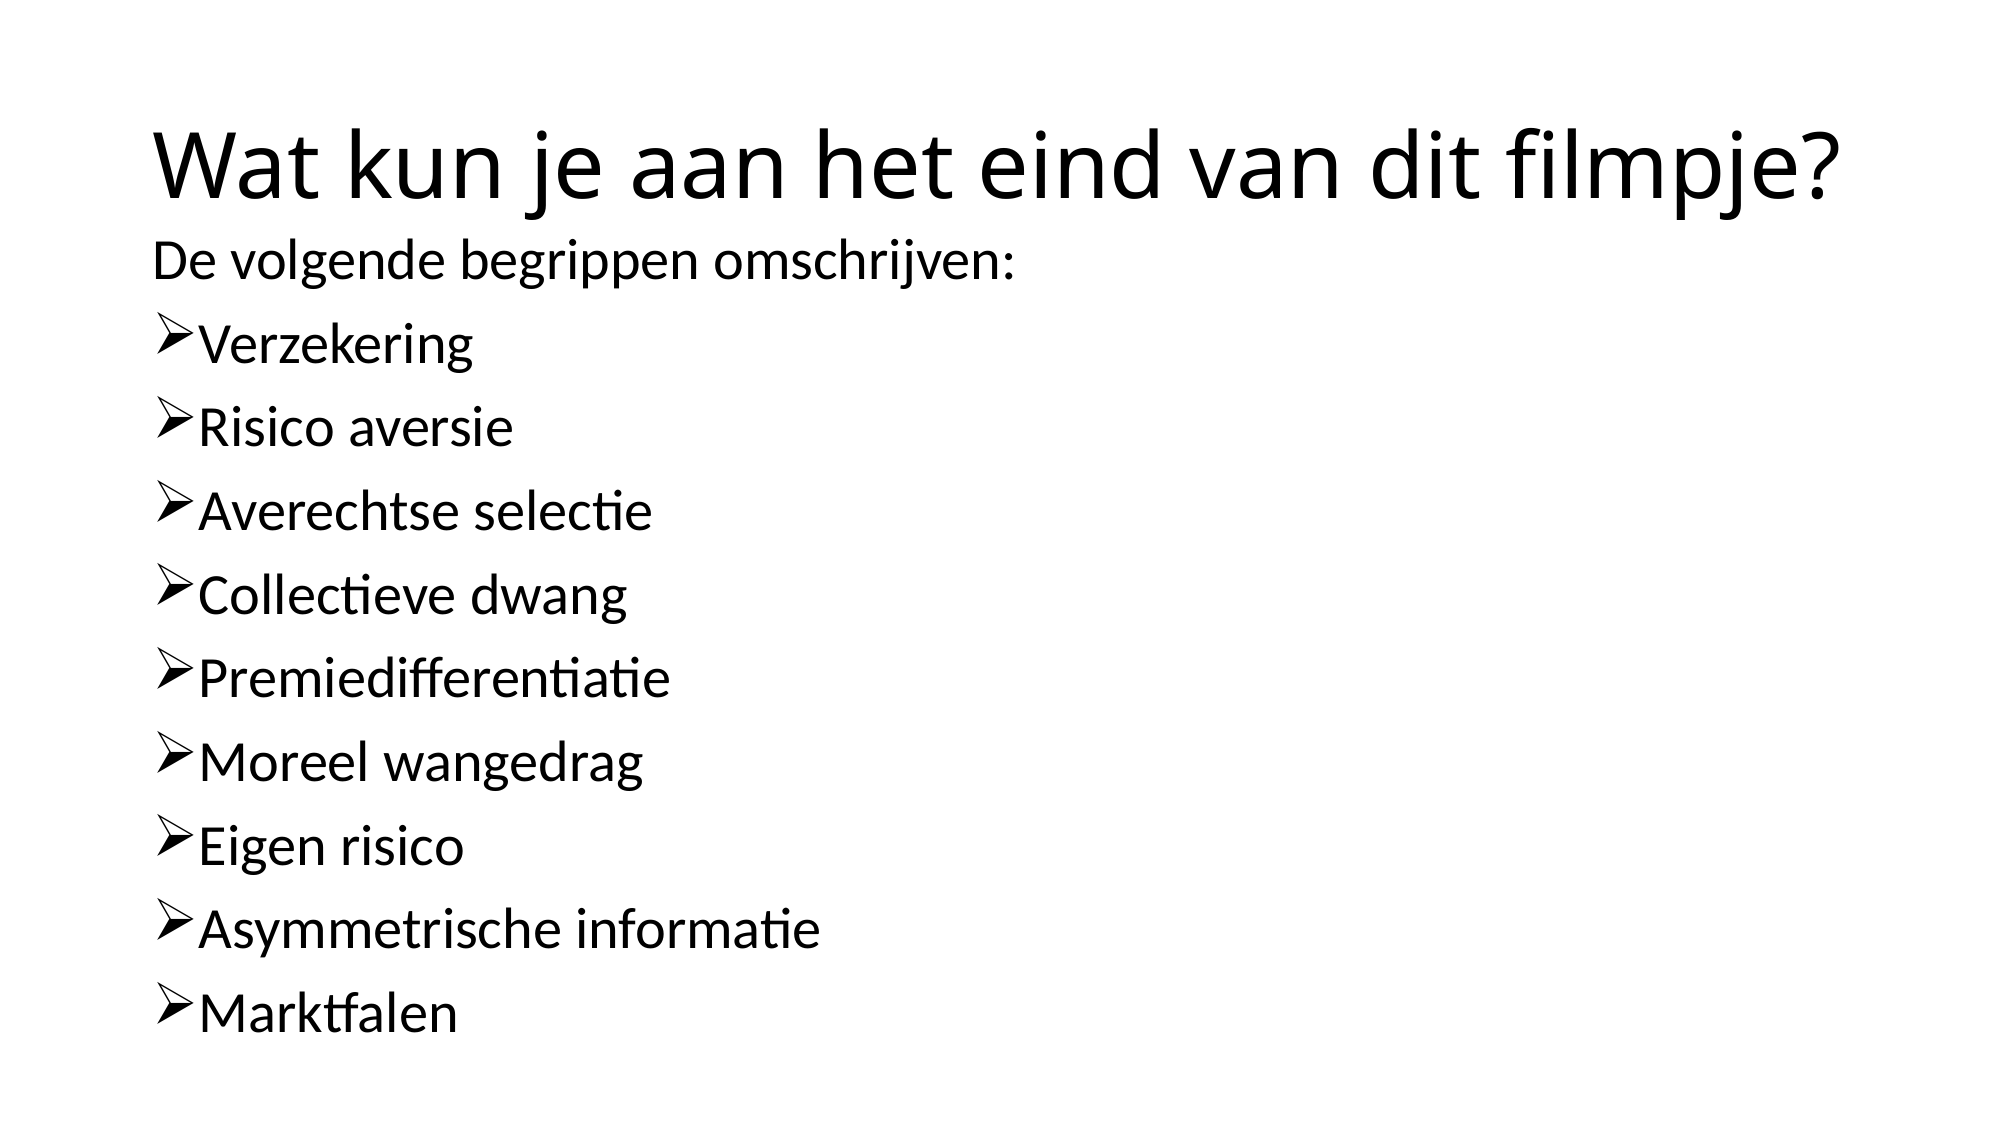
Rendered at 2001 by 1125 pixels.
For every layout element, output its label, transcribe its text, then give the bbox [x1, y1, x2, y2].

list De volgende begrippen omschrijven: Verzekering Risico aversie Averechtse selectie Collectieve dwang Premiedifferentiatie Moreel wangedrag Eigen risico Asymmetrische informatie Marktfalen [137, 221, 1863, 1085]
title Wat kun je aan het eind van dit filmpje? [137, 59, 1863, 221]
